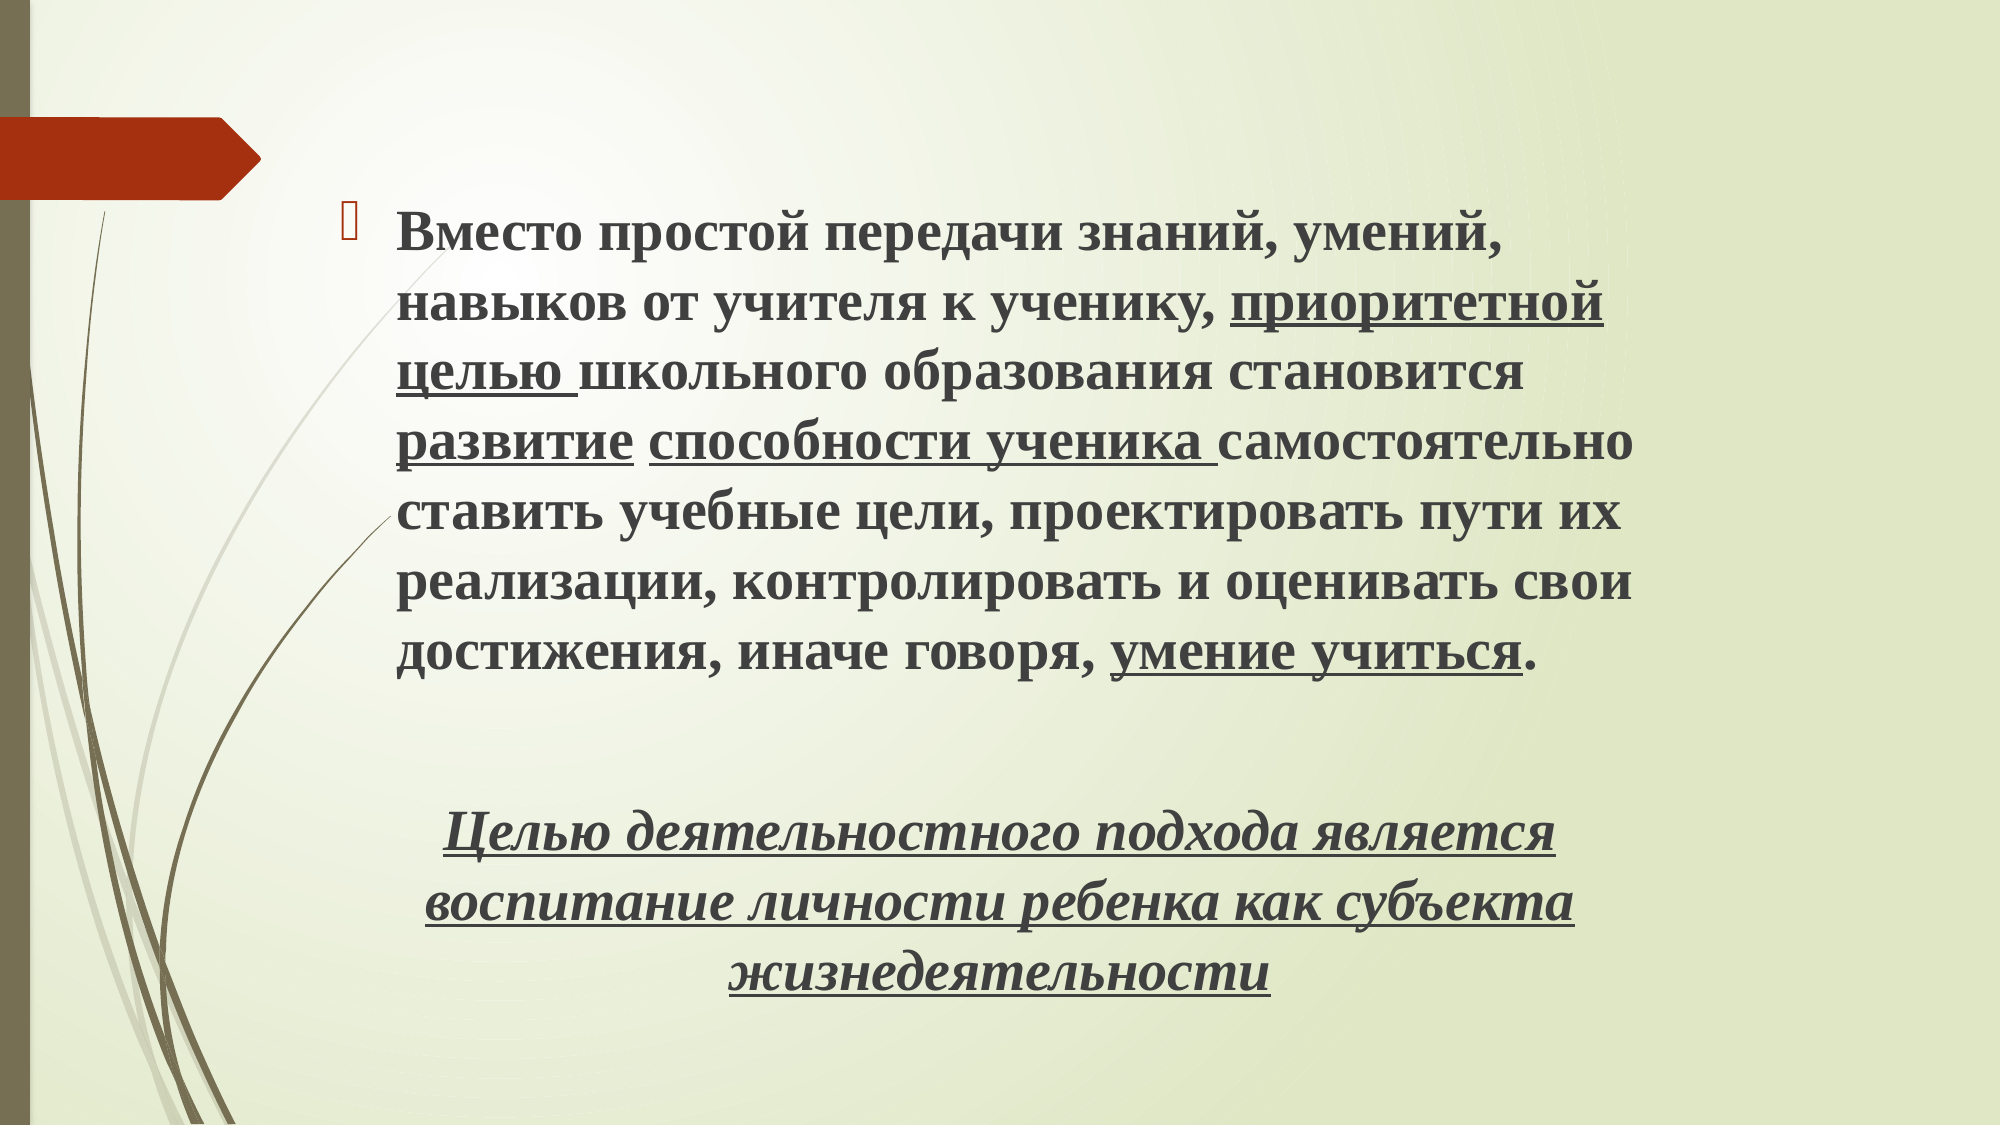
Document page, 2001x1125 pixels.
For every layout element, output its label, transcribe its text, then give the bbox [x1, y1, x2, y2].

list Вместо простой передачи знаний, умений, навыков от учителя к ученику, приоритетной целью школьного образования становится развитие способности ученика самостоятельно ставить учебные цели, проектировать пути их реализации, контролировать и оценивать свои достижения, иначе говоря, умение учиться. Целью деятельностного подхода является воспитание личности ребенка как субъекта жизнедеятельности [324, 184, 1675, 1038]
